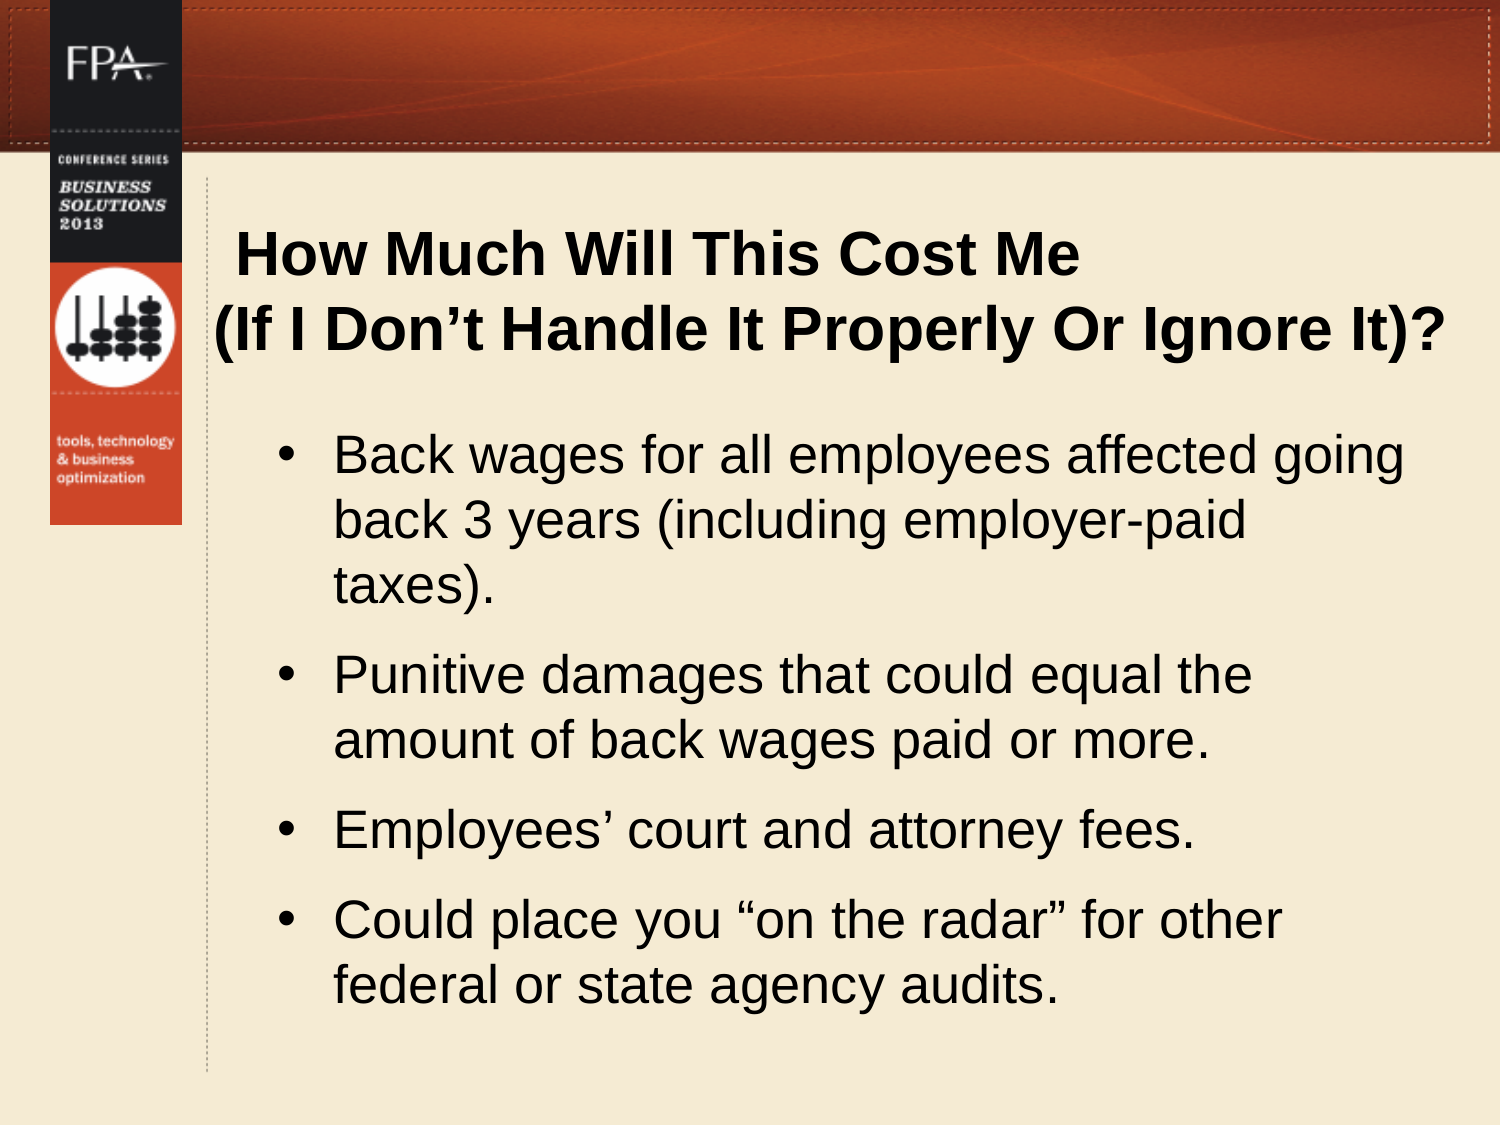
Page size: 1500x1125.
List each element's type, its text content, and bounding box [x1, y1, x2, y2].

title How Much Will This Cost Me (If I Don’t Handle It Properly Or Ignore It)? [187, 162, 1476, 413]
list Back wages for all employees affected going back 3 years (including employer-paid taxes). Punitive damages that could equal the amount of back wages paid or more. Employees’ court and attorney fees. Could place you “on the radar” for other federal or state agency audits. [262, 412, 1425, 1055]
picture [0, 0, 1500, 1125]
